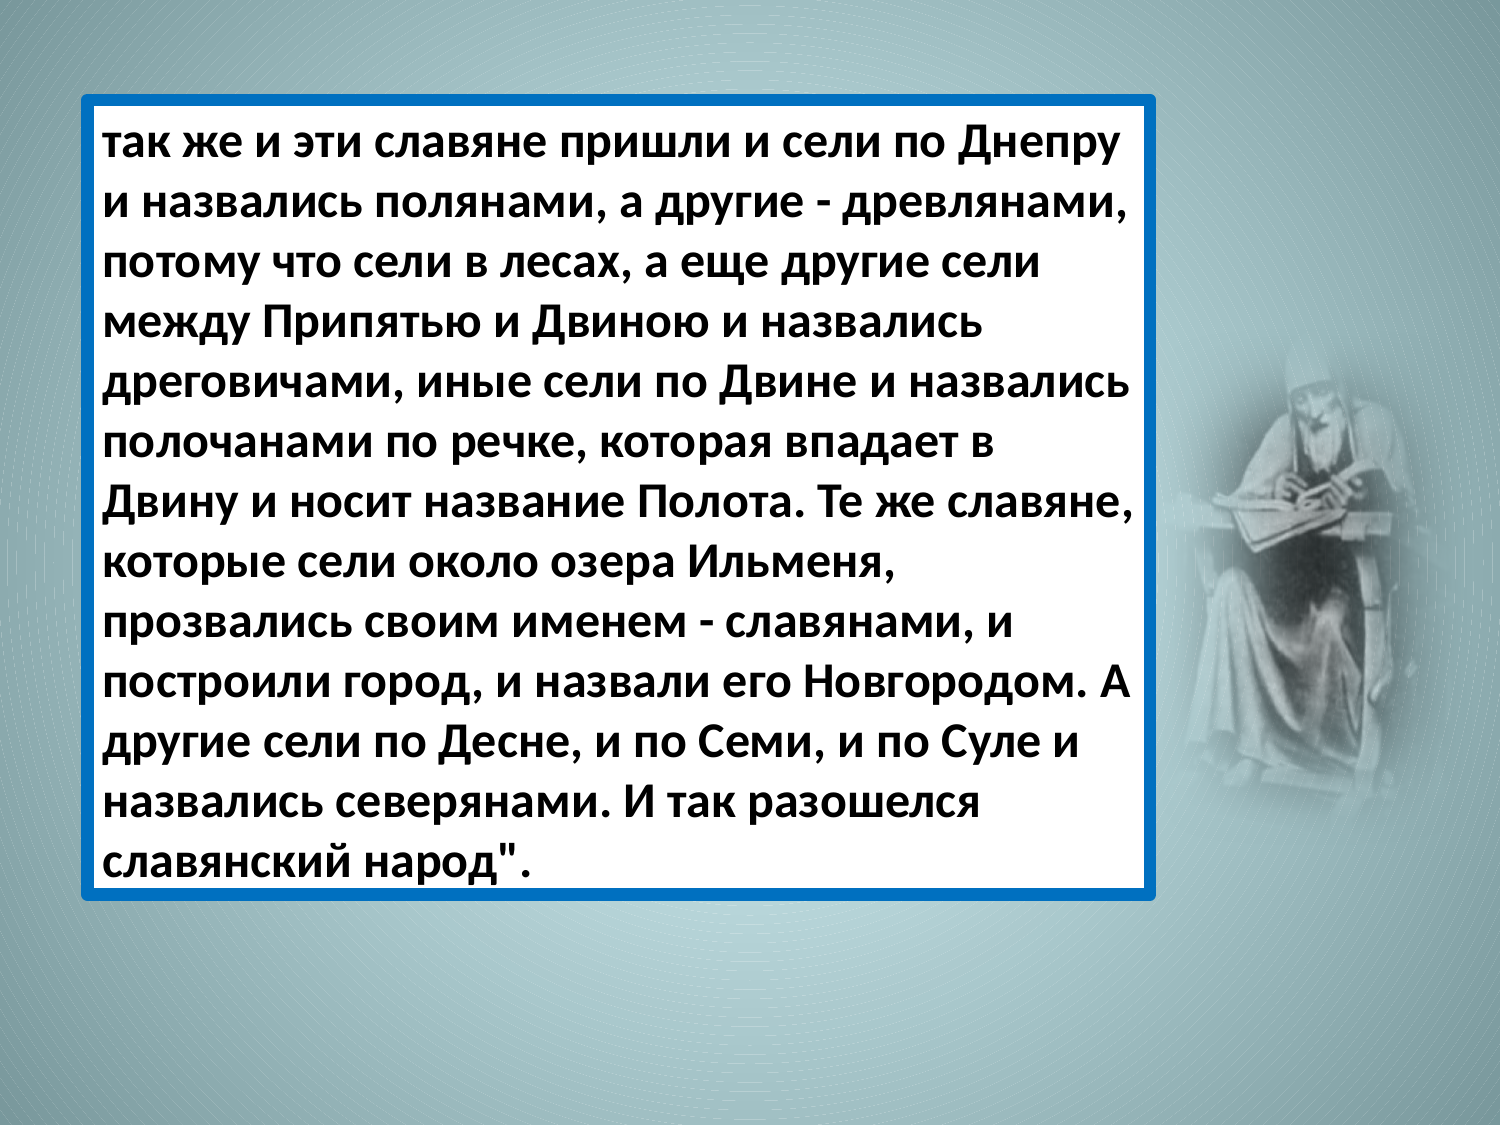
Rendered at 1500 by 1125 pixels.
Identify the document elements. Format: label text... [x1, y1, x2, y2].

picture [1149, 324, 1477, 851]
text_box так же и эти славяне пришли и сели по Днепру и назвались полянами, а другие - древлянами, потому что сели в лесах, а еще другие сели между Припятью и Двиною и назвались дреговичами, иные сели по Двине и назвались полочанами по речке, которая впадает в Двину и носит название Полота. Те же славяне, которые сели около озера Ильменя, прозвались своим именем - славянами, и построили город, и назвали его Новгородом. А другие сели по Десне, и по Семи, и по Суле и назвались северянами. И так разошелся славянский народ". [87, 99, 1150, 895]
